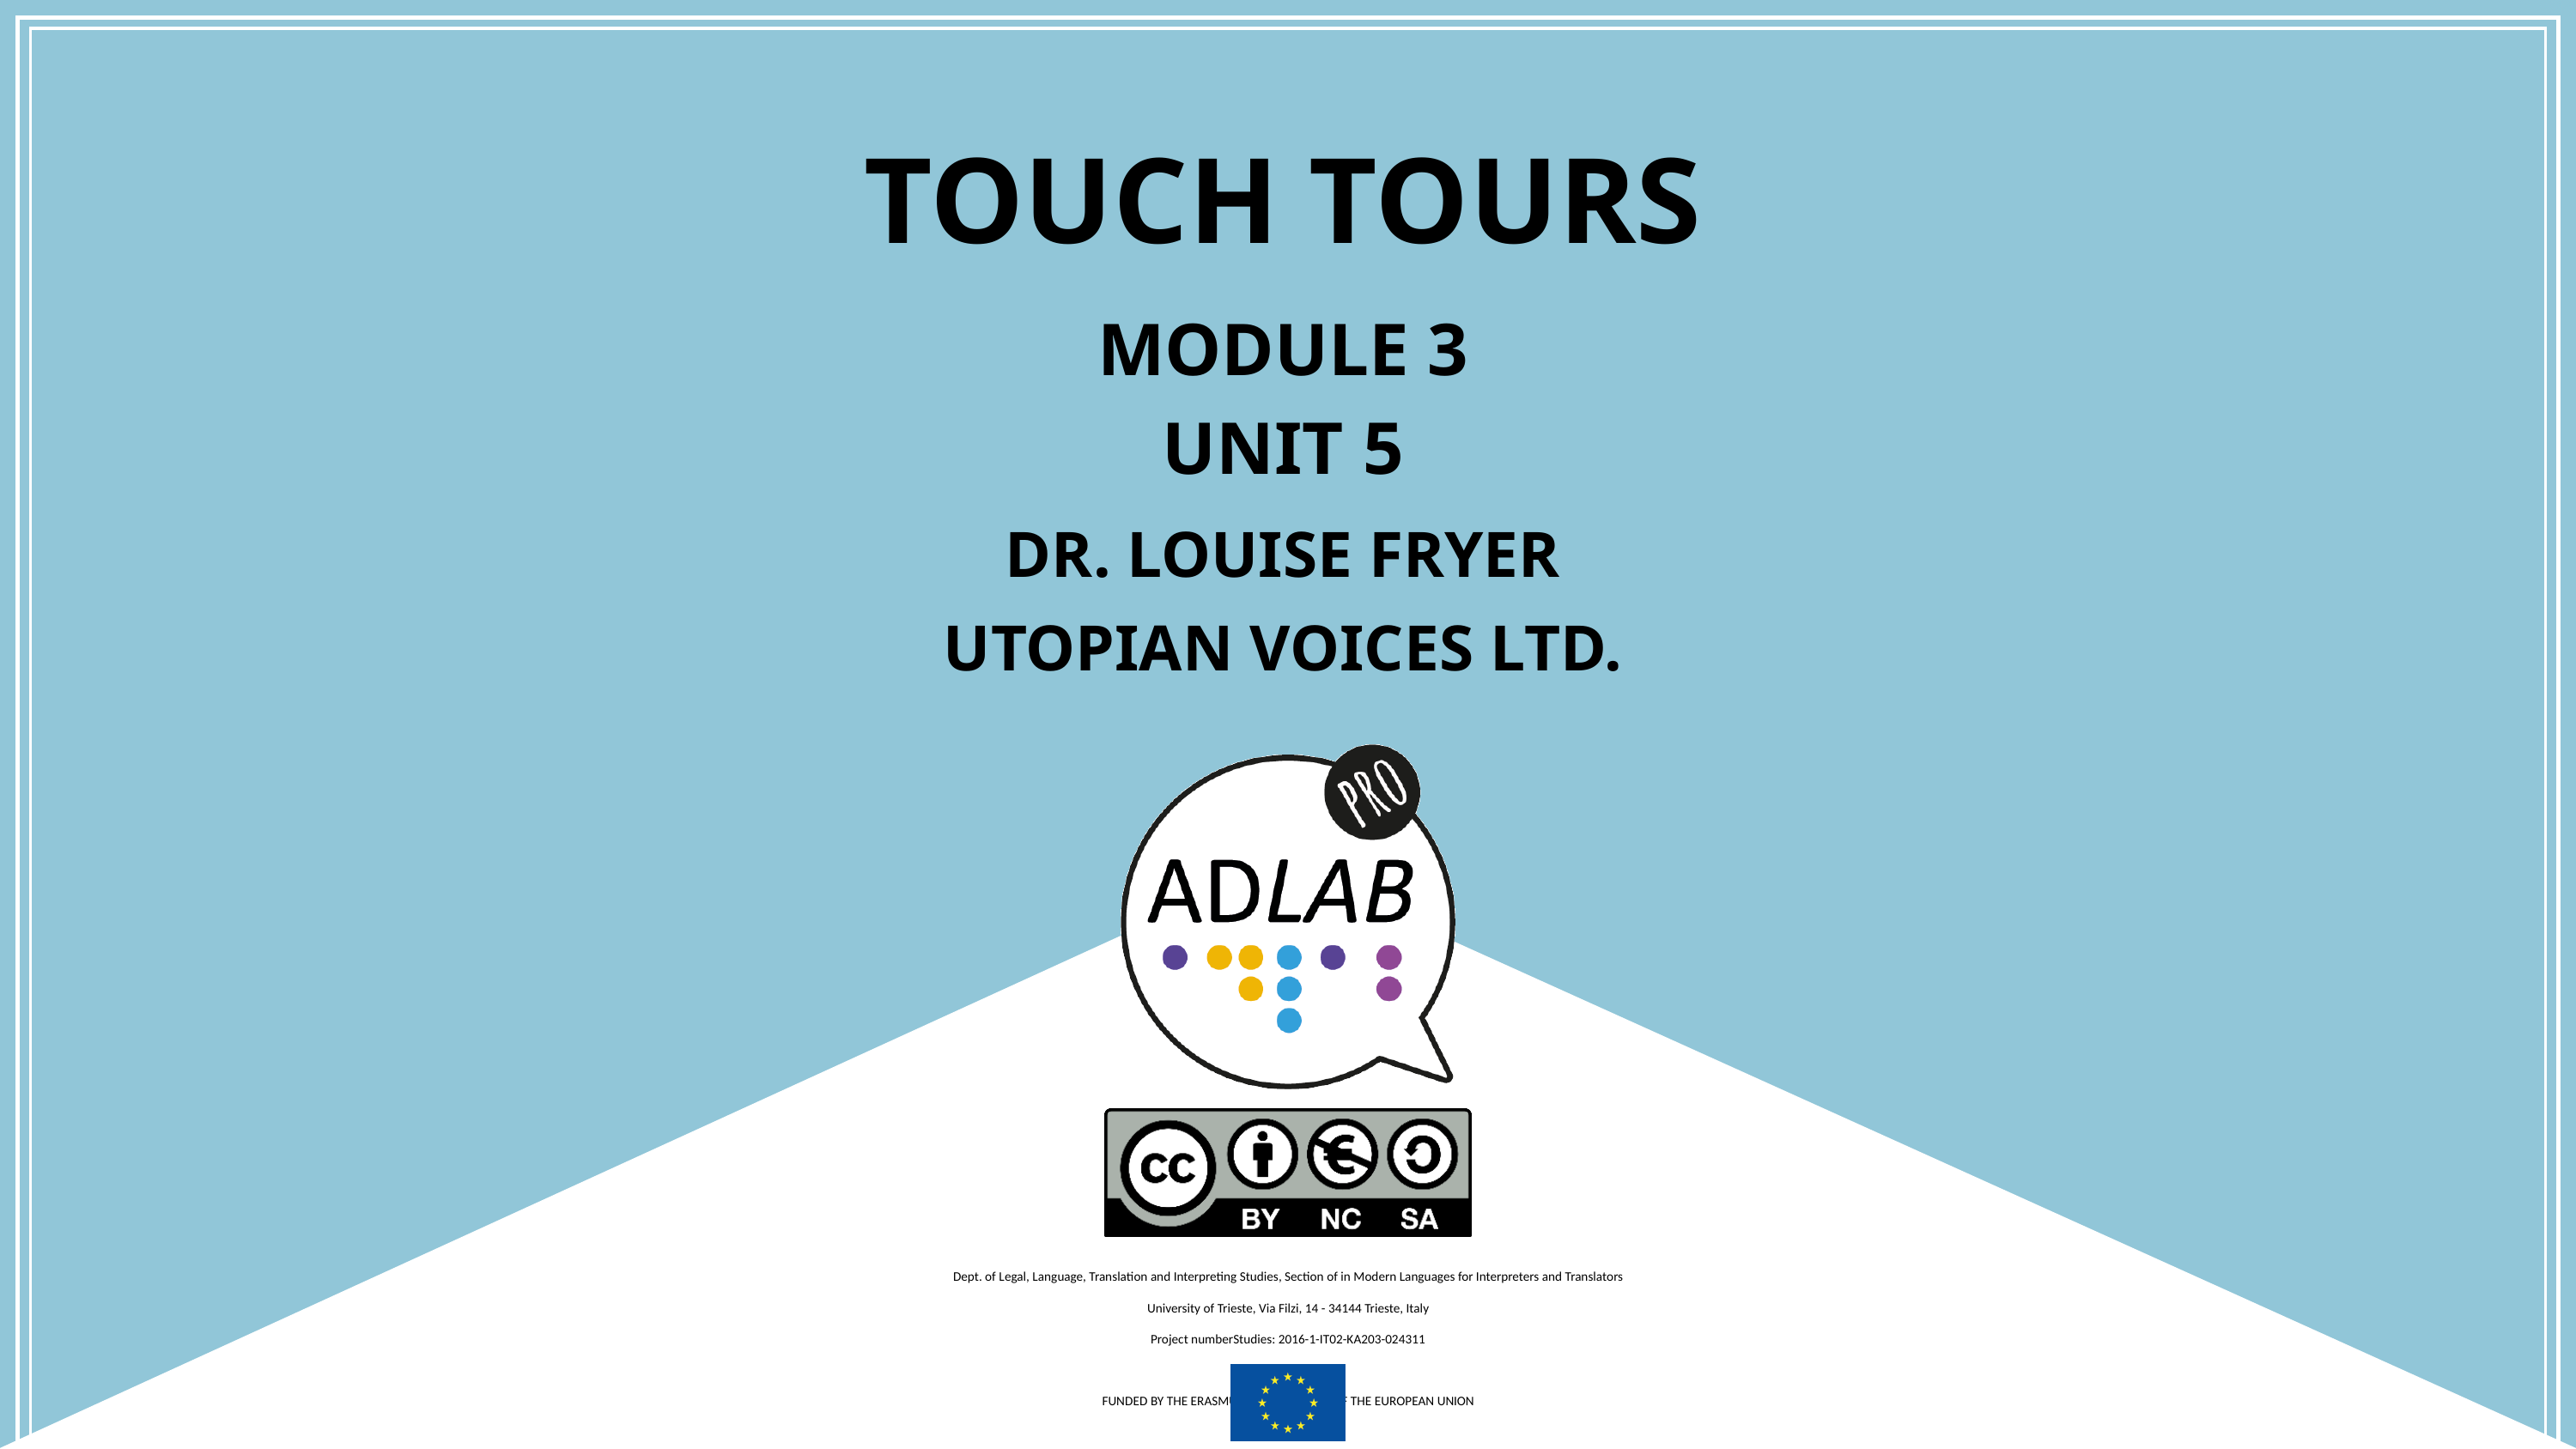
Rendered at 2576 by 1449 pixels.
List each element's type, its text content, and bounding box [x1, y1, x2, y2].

list Dr. Louise Fryer [492, 517, 2074, 596]
text_box Utopian Voices Ltd. [492, 610, 2074, 688]
picture [1104, 1108, 1472, 1237]
title Touch tours [144, 135, 2422, 314]
picture [1230, 1364, 1346, 1441]
list Module 3 Unit 5 [492, 306, 2074, 504]
picture [1111, 736, 1465, 1089]
